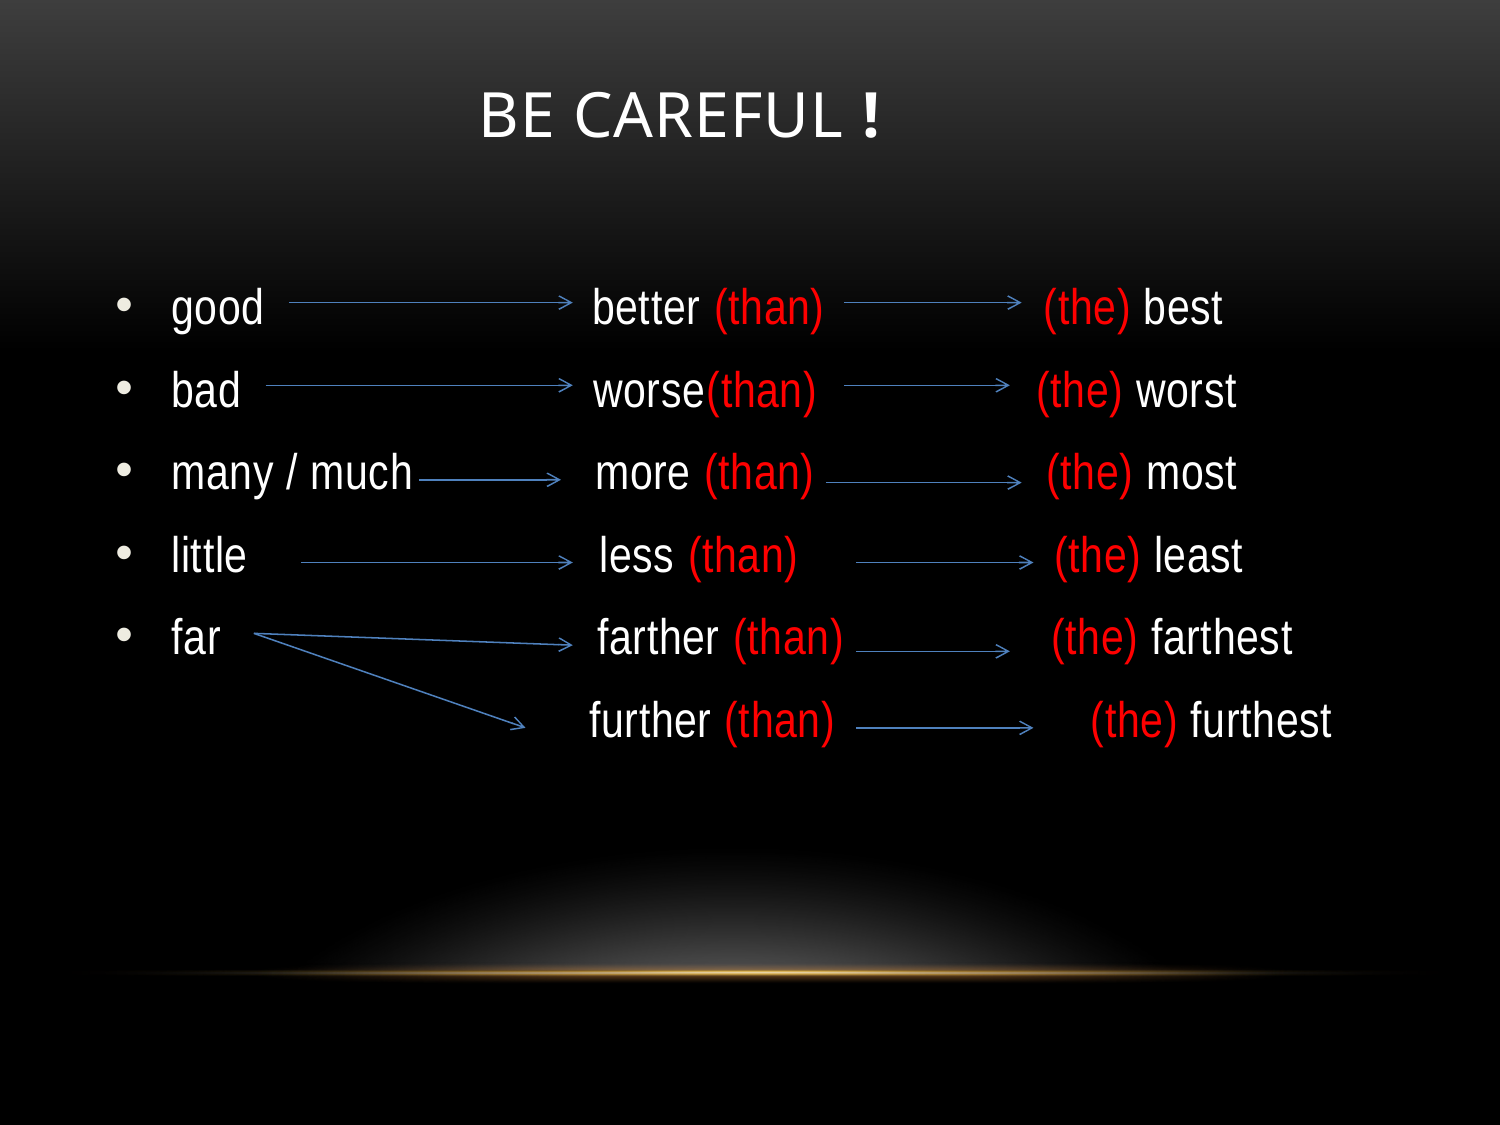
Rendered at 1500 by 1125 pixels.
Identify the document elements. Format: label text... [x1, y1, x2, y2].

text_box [253, 658, 526, 729]
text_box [253, 633, 574, 646]
list good better (than) (the) best bad worse(than) (the) worst many / much more (than) (the) most little less (than) (the) least far farther (than) (the) farthest further (than) (the) furthest [100, 267, 1401, 943]
picture [0, 0, 1500, 1125]
title Be careful ! [99, 45, 1400, 233]
